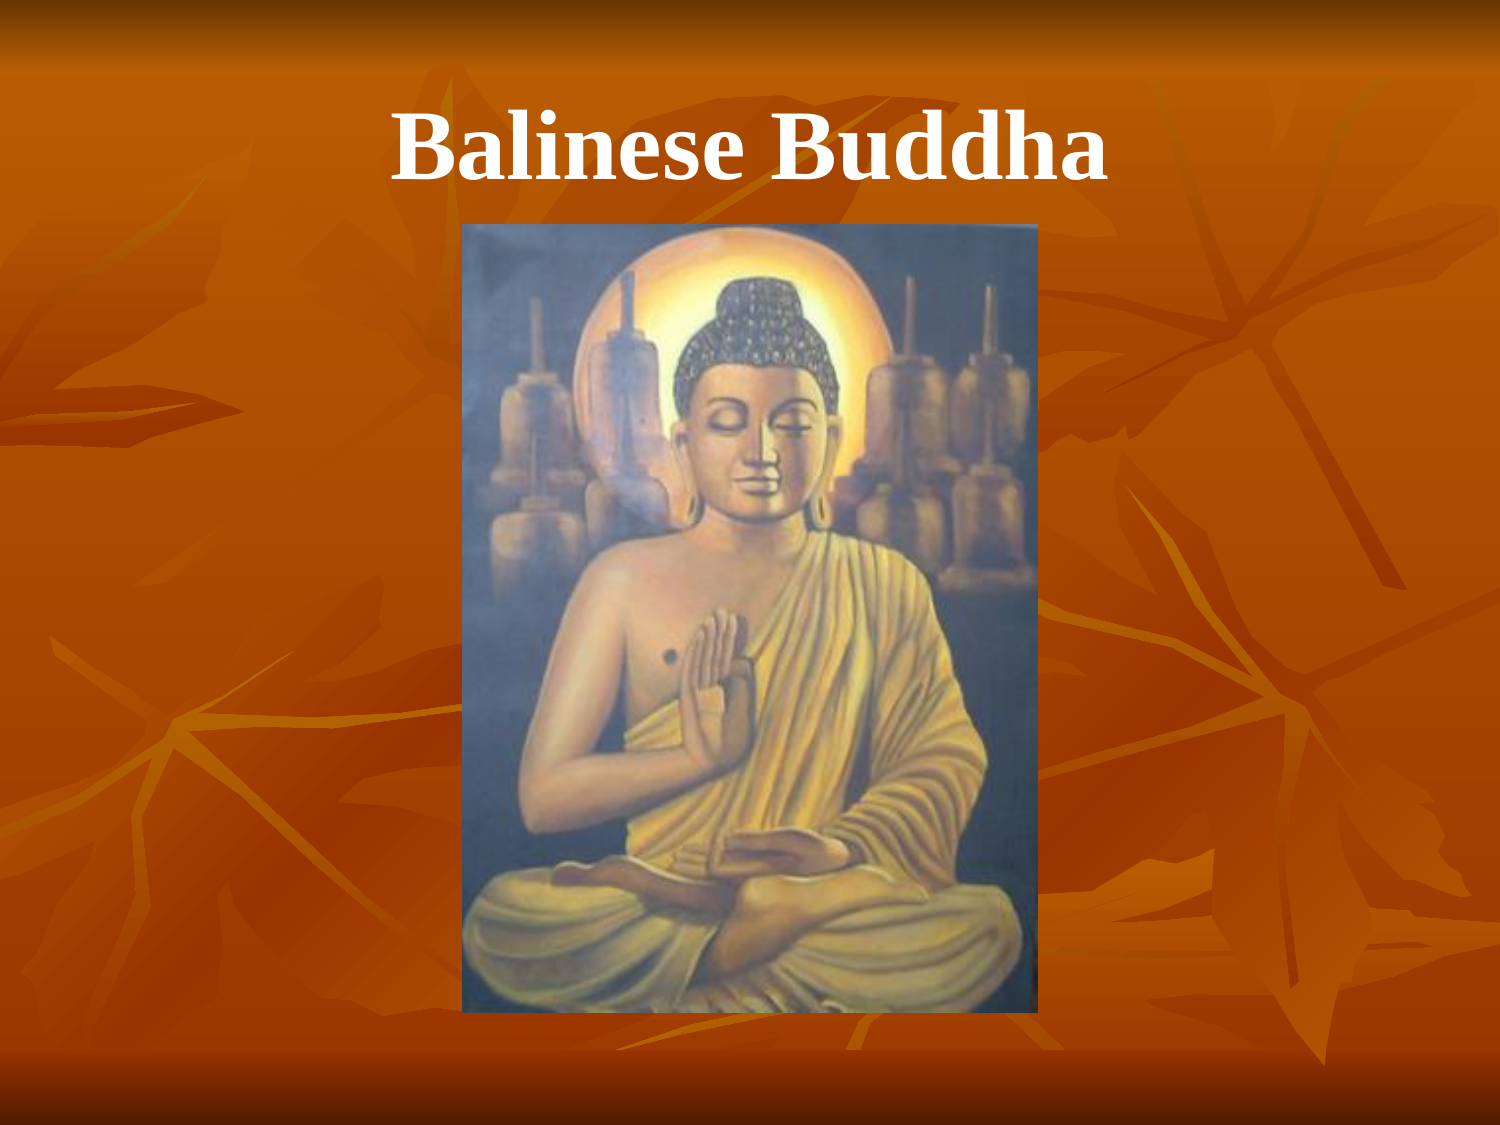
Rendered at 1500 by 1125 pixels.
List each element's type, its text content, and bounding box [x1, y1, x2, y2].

picture [462, 224, 1038, 1013]
title Balinese Buddha [74, 45, 1426, 234]
